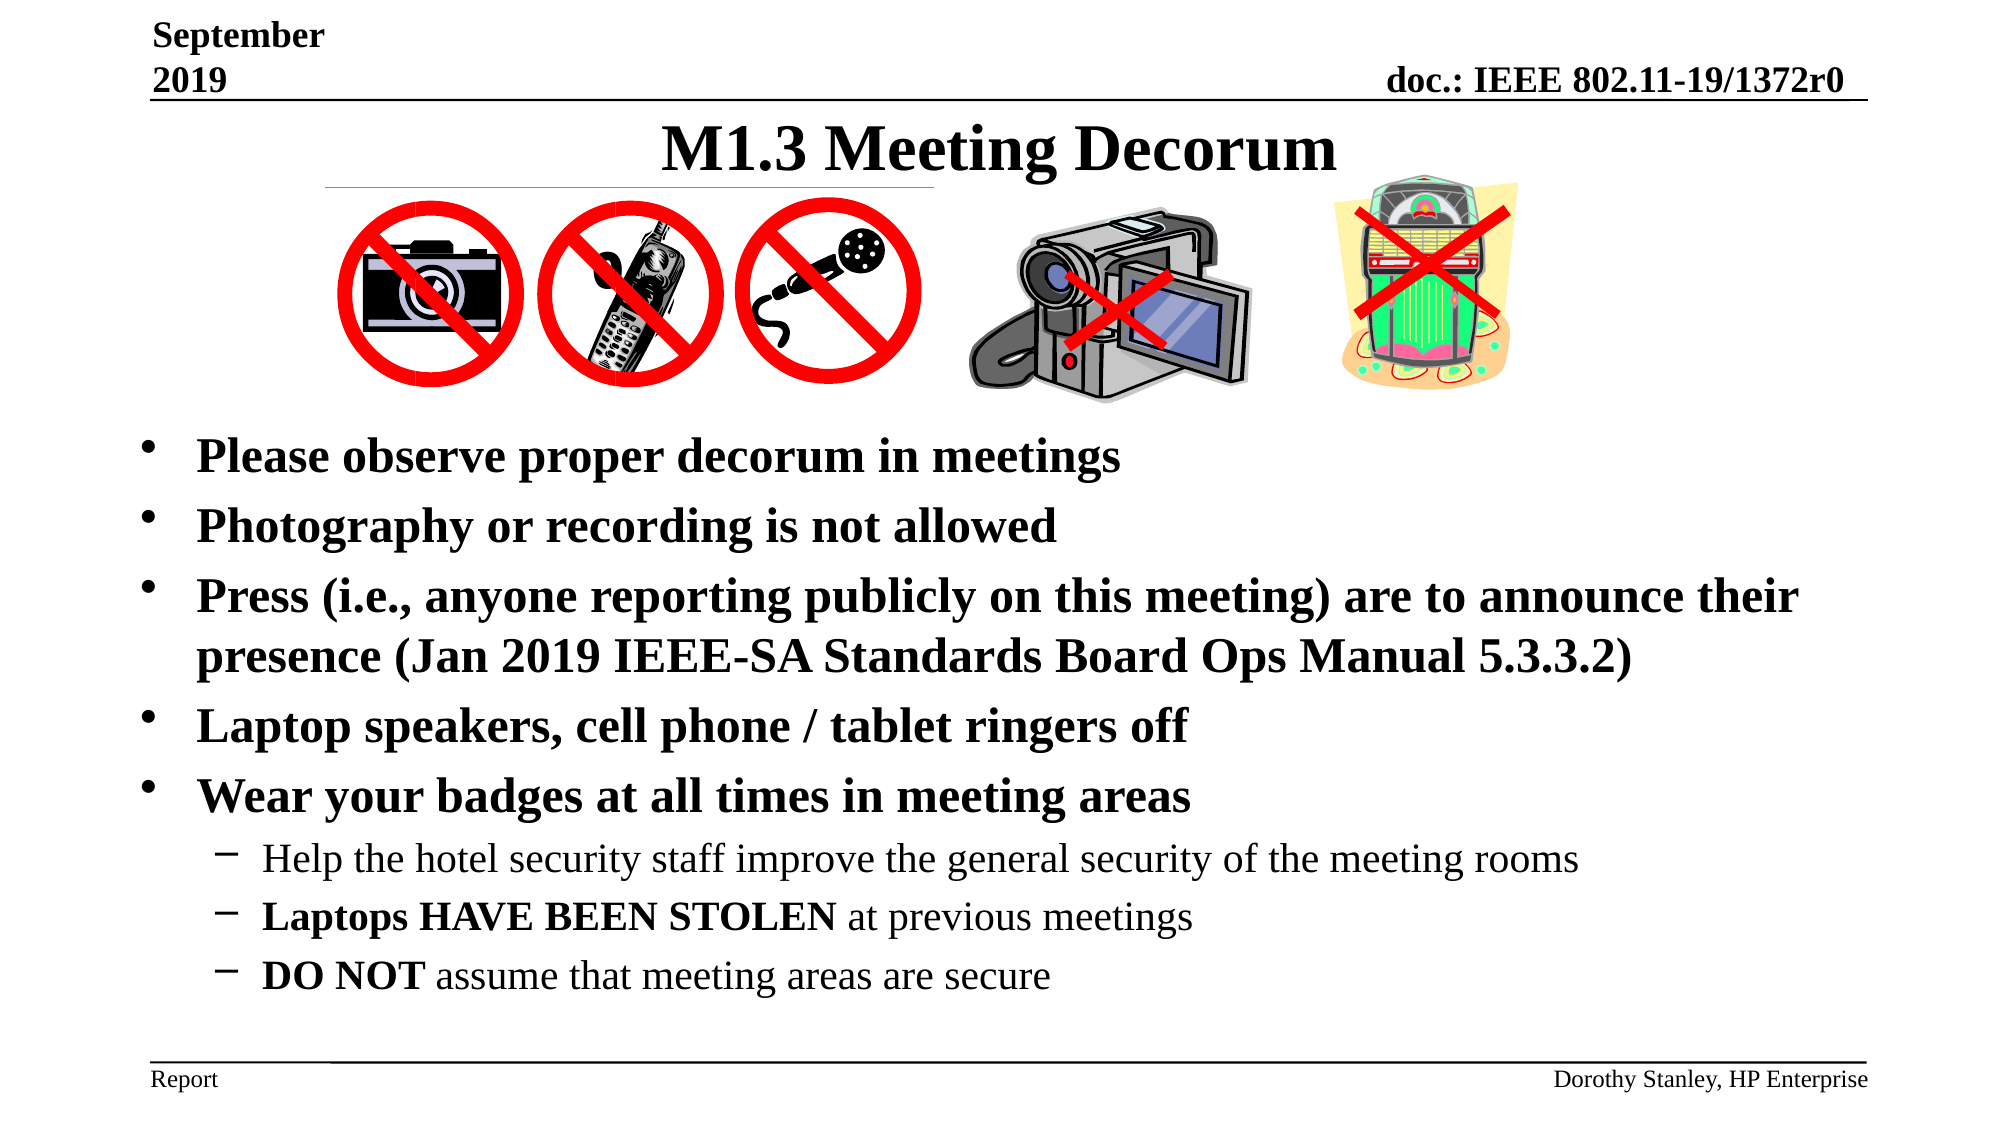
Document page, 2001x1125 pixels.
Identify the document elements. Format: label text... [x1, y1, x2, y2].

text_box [324, 187, 935, 388]
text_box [1333, 174, 1519, 390]
list Please observe proper decorum in meetings Photography or recording is not allowed Press (i.e., anyone reporting publicly on this meeting) are to announce their presence (Jan 2019 IEEE-SA Standards Board Ops Manual 5.3.3.2) Laptop speakers, cell phone / tablet ringers off Wear your badges at all times in meeting areas Help the hotel security staff improve the general security of the meeting rooms Laptops HAVE BEEN STOLEN at previous meetings DO NOT assume that meeting areas are secure [125, 414, 1850, 1000]
footer Dorothy Stanley, HP Enterprise [1512, 1061, 1869, 1093]
title M1.3 Meeting Decorum [150, 112, 1850, 175]
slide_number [152, 54, 406, 101]
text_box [968, 206, 1253, 404]
